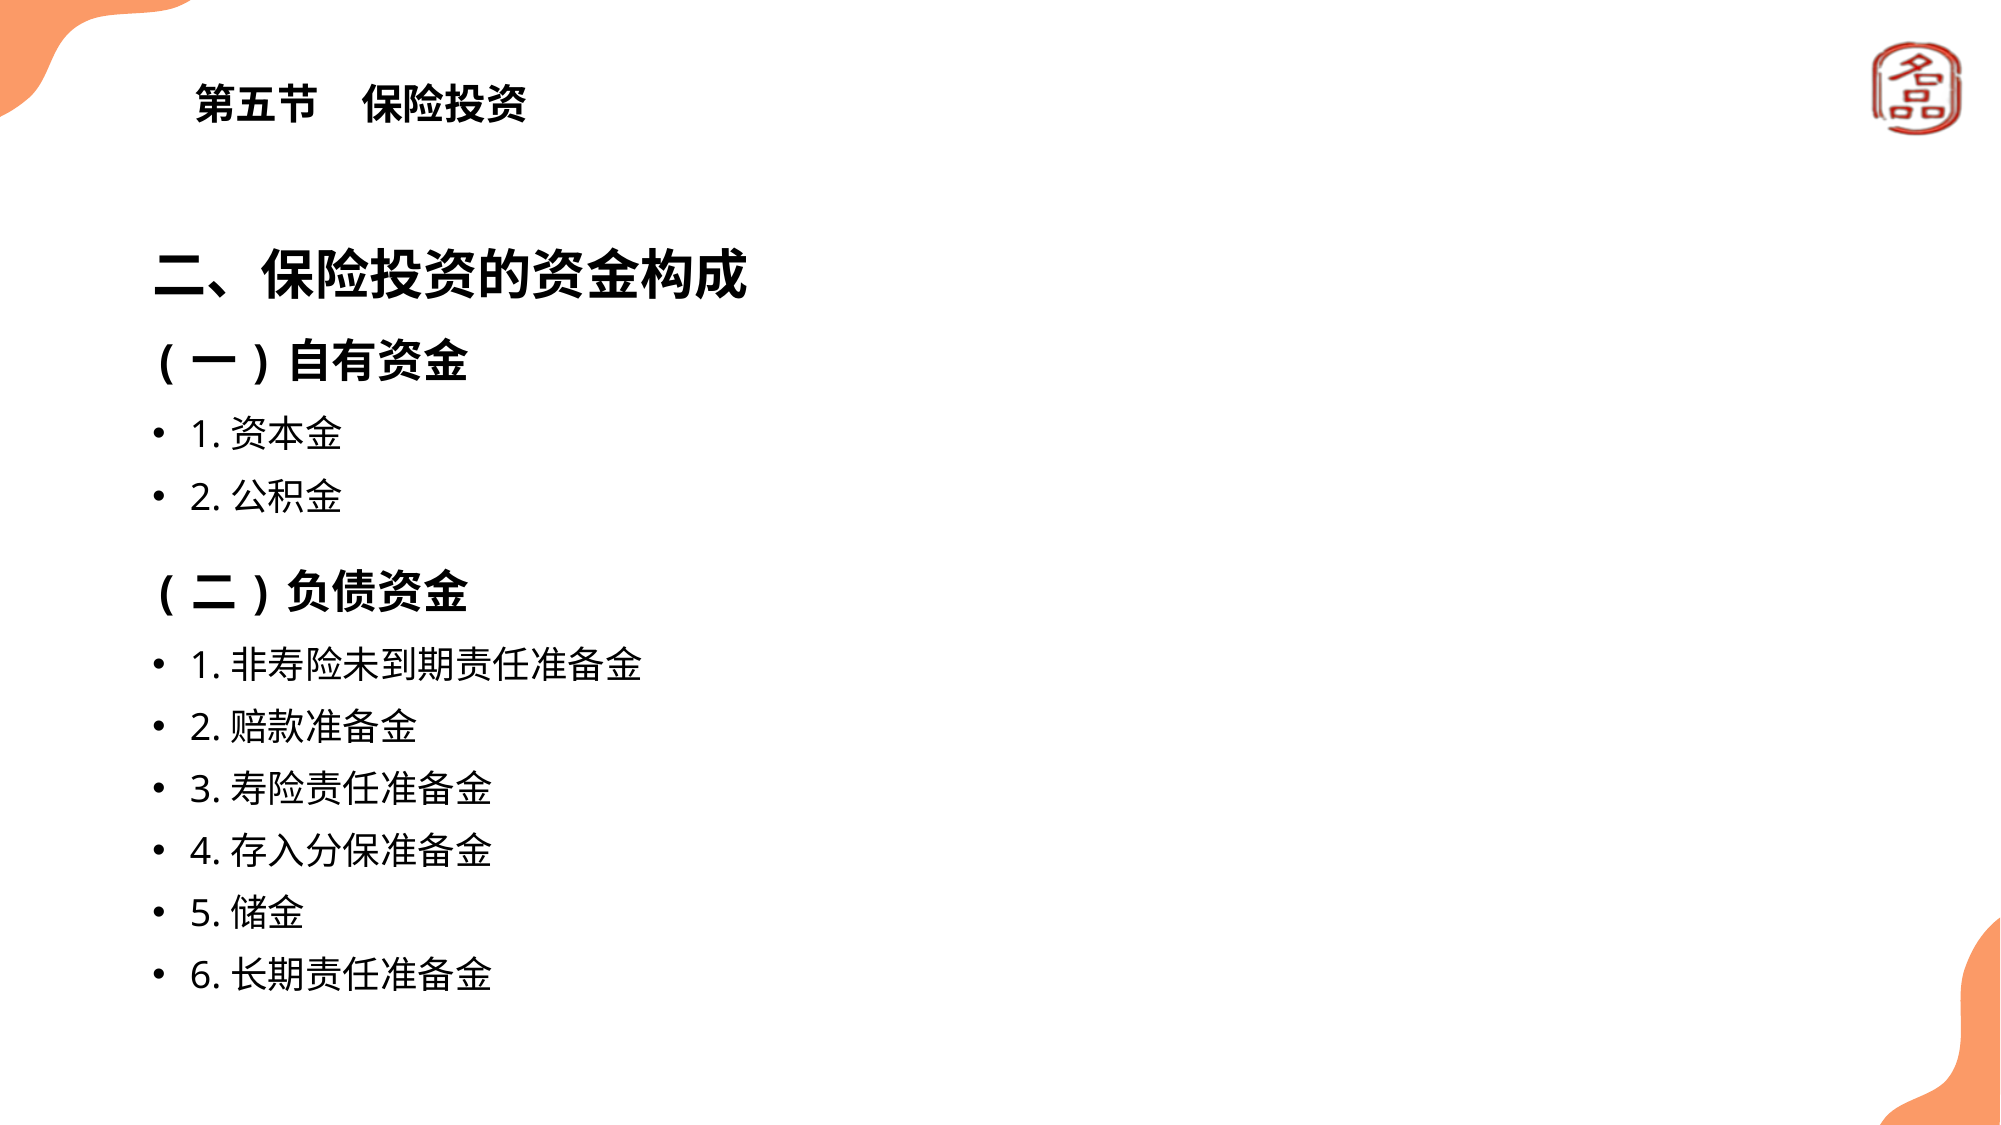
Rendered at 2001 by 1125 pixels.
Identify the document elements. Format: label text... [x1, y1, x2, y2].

list 二、保险投资的资金构成 (一)自有资金 1.资本金 2.公积金 (二)负债资金 1.非寿险未到期责任准备金 2.赔款准备金 3.寿险责任准备金 4.存入分保准备金 5.储金 6.长期责任准备金 [137, 217, 1863, 1031]
title 第五节 保险投资 [137, 60, 1863, 152]
picture [1861, 10, 1990, 147]
